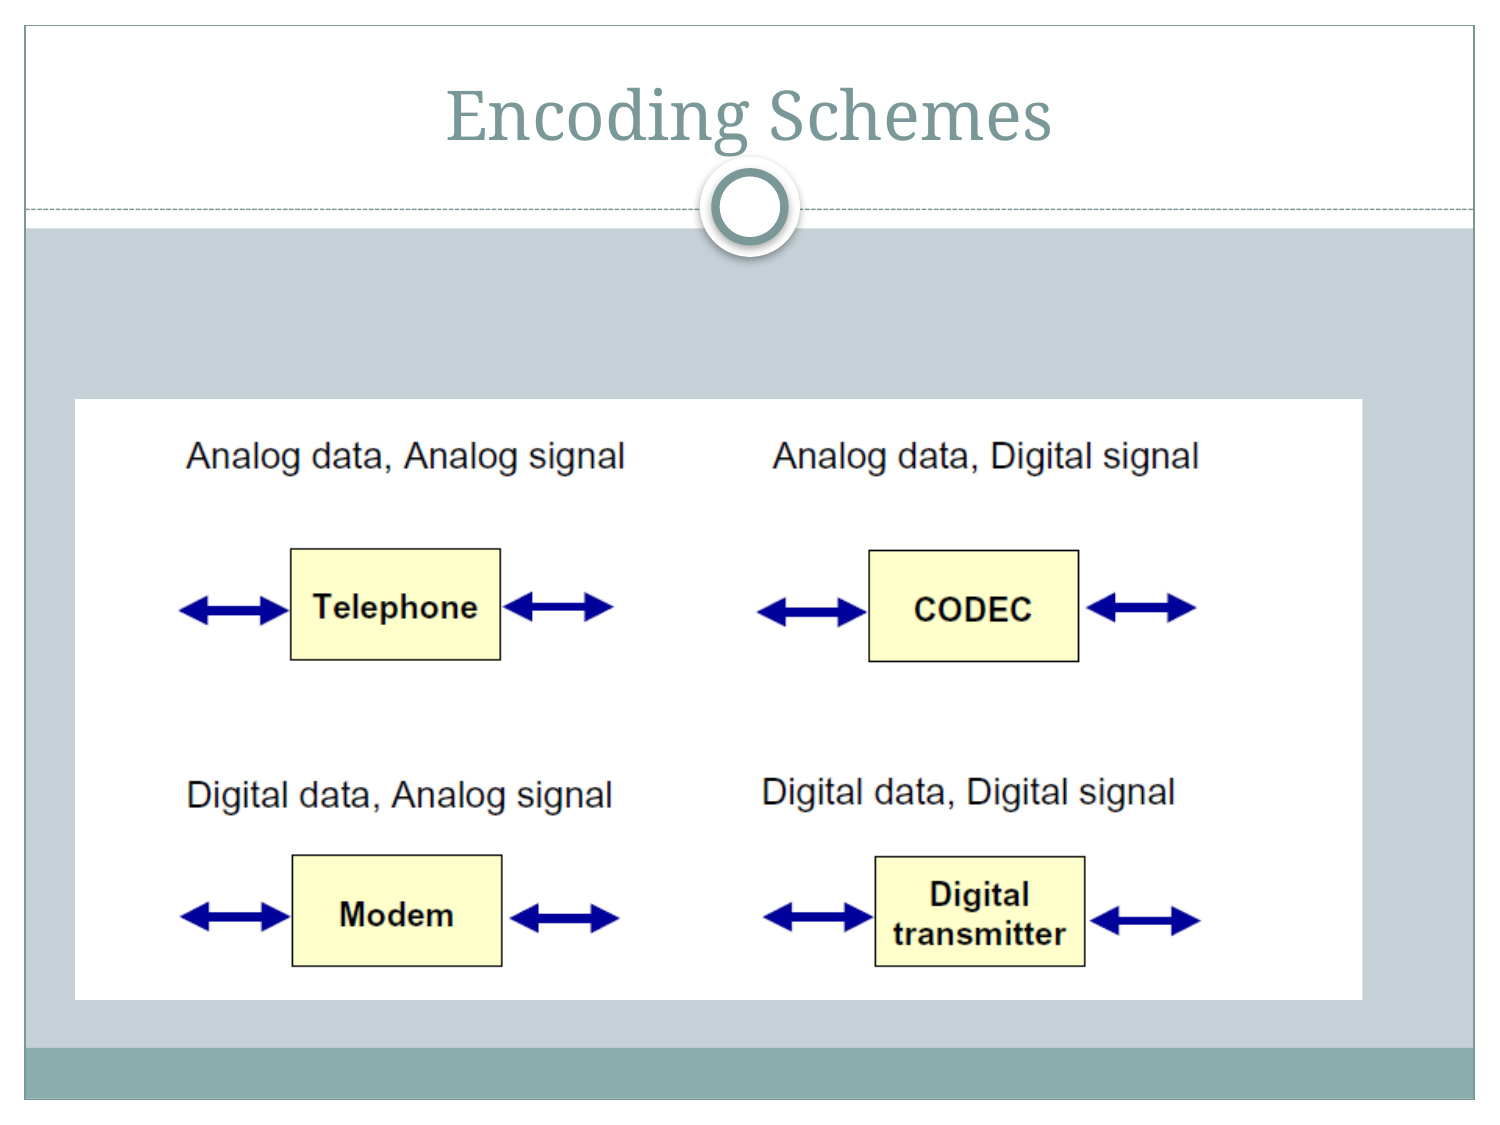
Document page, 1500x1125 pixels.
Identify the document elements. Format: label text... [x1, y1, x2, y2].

picture [74, 399, 1363, 1001]
title Encoding Schemes [49, 37, 1450, 162]
